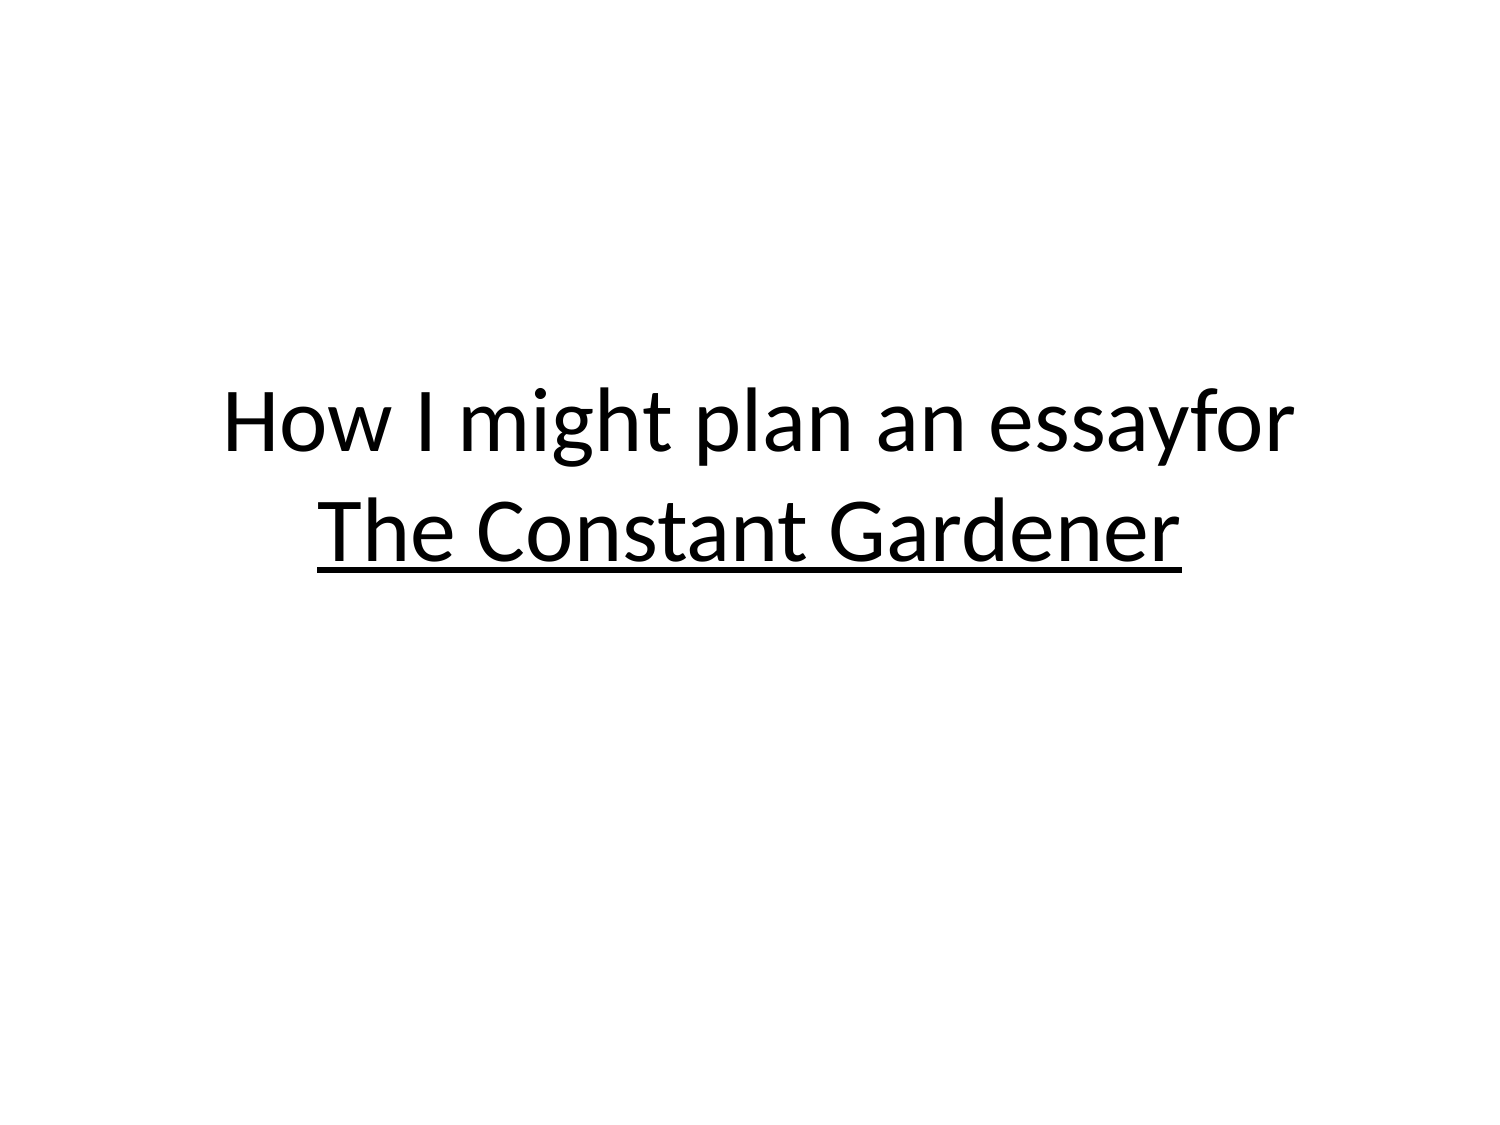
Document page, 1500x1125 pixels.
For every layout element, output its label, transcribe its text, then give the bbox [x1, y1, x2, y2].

title How I might plan an essayfor The Constant Gardener [112, 349, 1388, 591]
